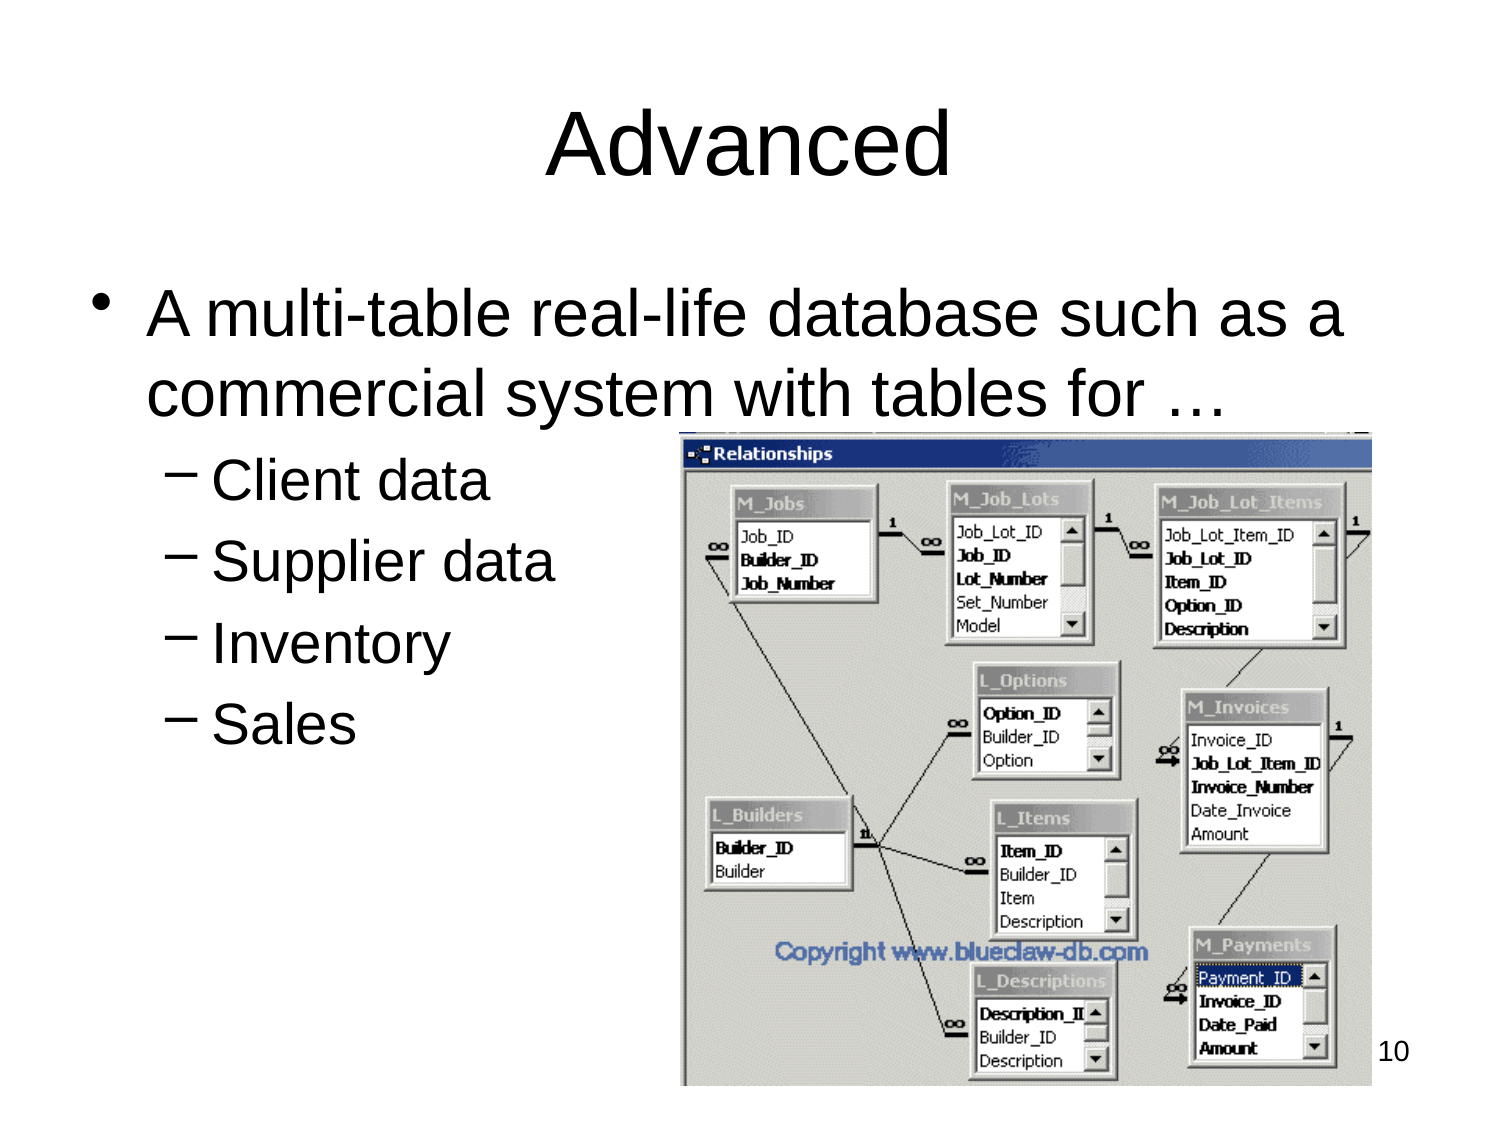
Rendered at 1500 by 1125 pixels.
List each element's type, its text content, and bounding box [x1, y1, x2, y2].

picture [678, 432, 1372, 1086]
slide_number 10 [1074, 1024, 1426, 1103]
list A multi-table real-life database such as a commercial system with tables for … Client data Supplier data Inventory Sales [74, 262, 1426, 1006]
title Advanced [74, 44, 1426, 233]
